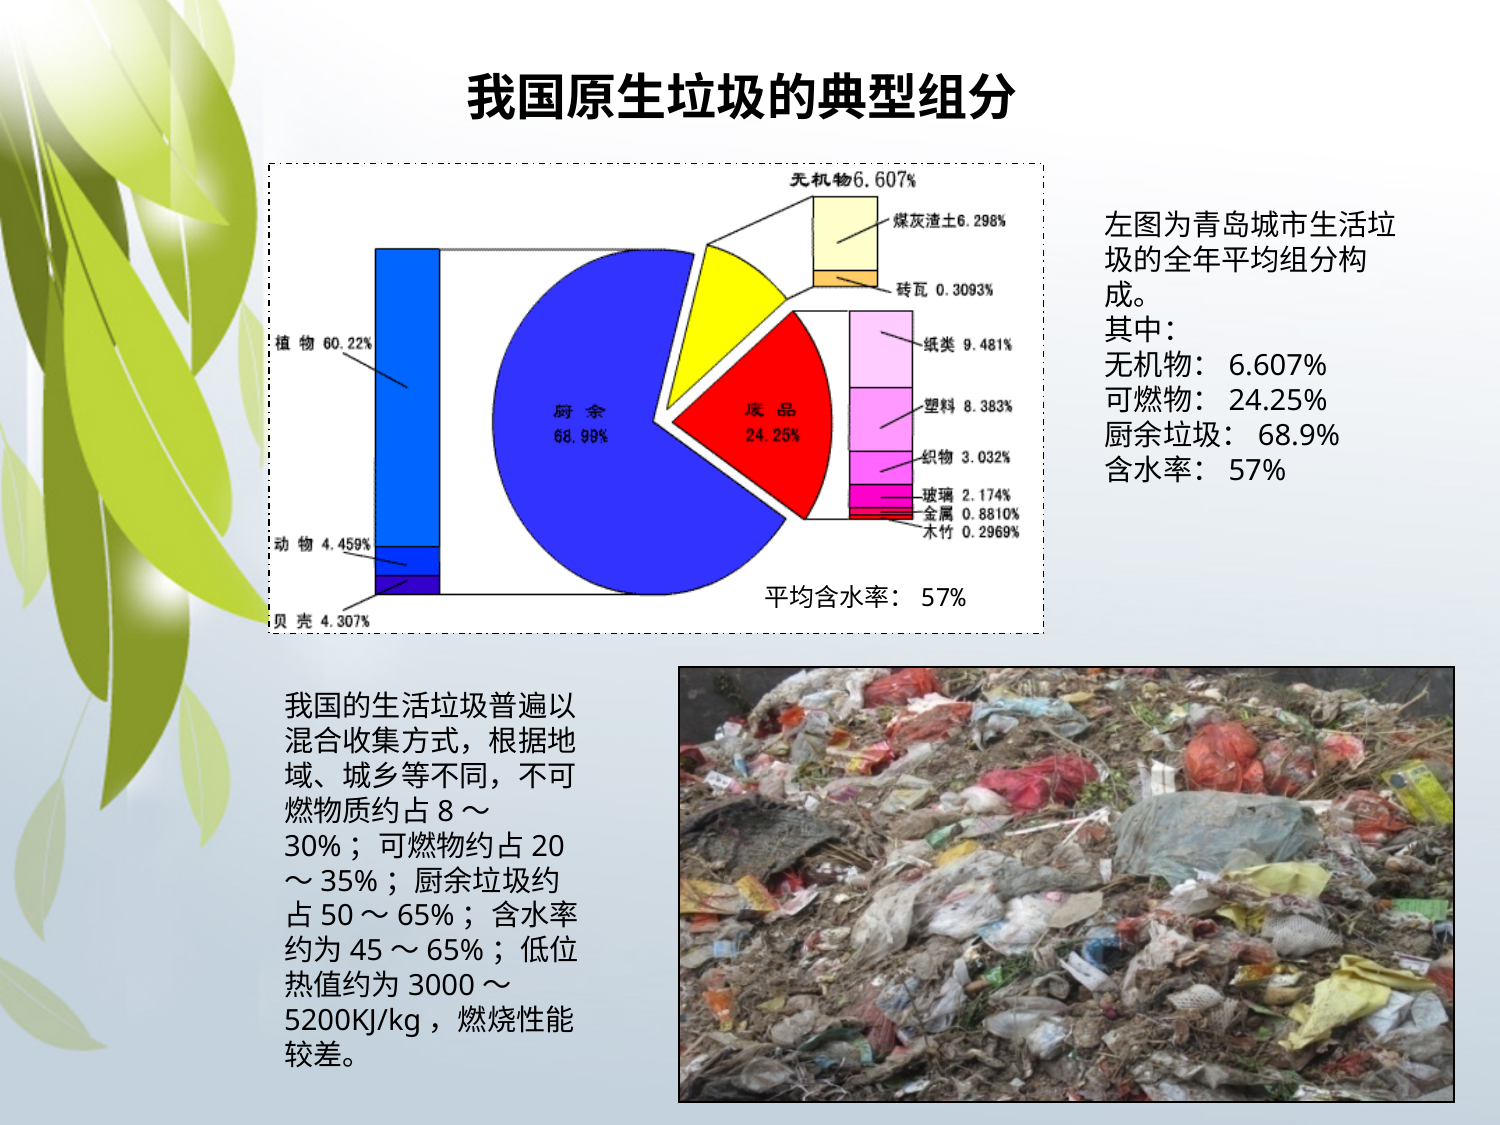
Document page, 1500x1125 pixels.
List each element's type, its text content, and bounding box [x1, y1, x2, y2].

text_box 左图为青岛城市生活垃圾的全年平均组分构成。 其中： 无机物：6.607% 可燃物：24.25% 厨余垃圾：68.9% 含水率：57% [1089, 199, 1430, 494]
text_box 我国的生活垃圾普遍以混合收集方式，根据地域、城乡等不同，不可燃物质约占8～30%；可燃物约占20～35%；厨余垃圾约占50～65%；含水率约为45～65%；低位热值约为3000～5200KJ/kg，燃烧性能较差。 [269, 679, 598, 1079]
text_box 我国原生垃圾的典型组分 [372, 58, 1418, 134]
picture [0, 0, 1500, 1125]
text_box [363, 152, 1284, 218]
